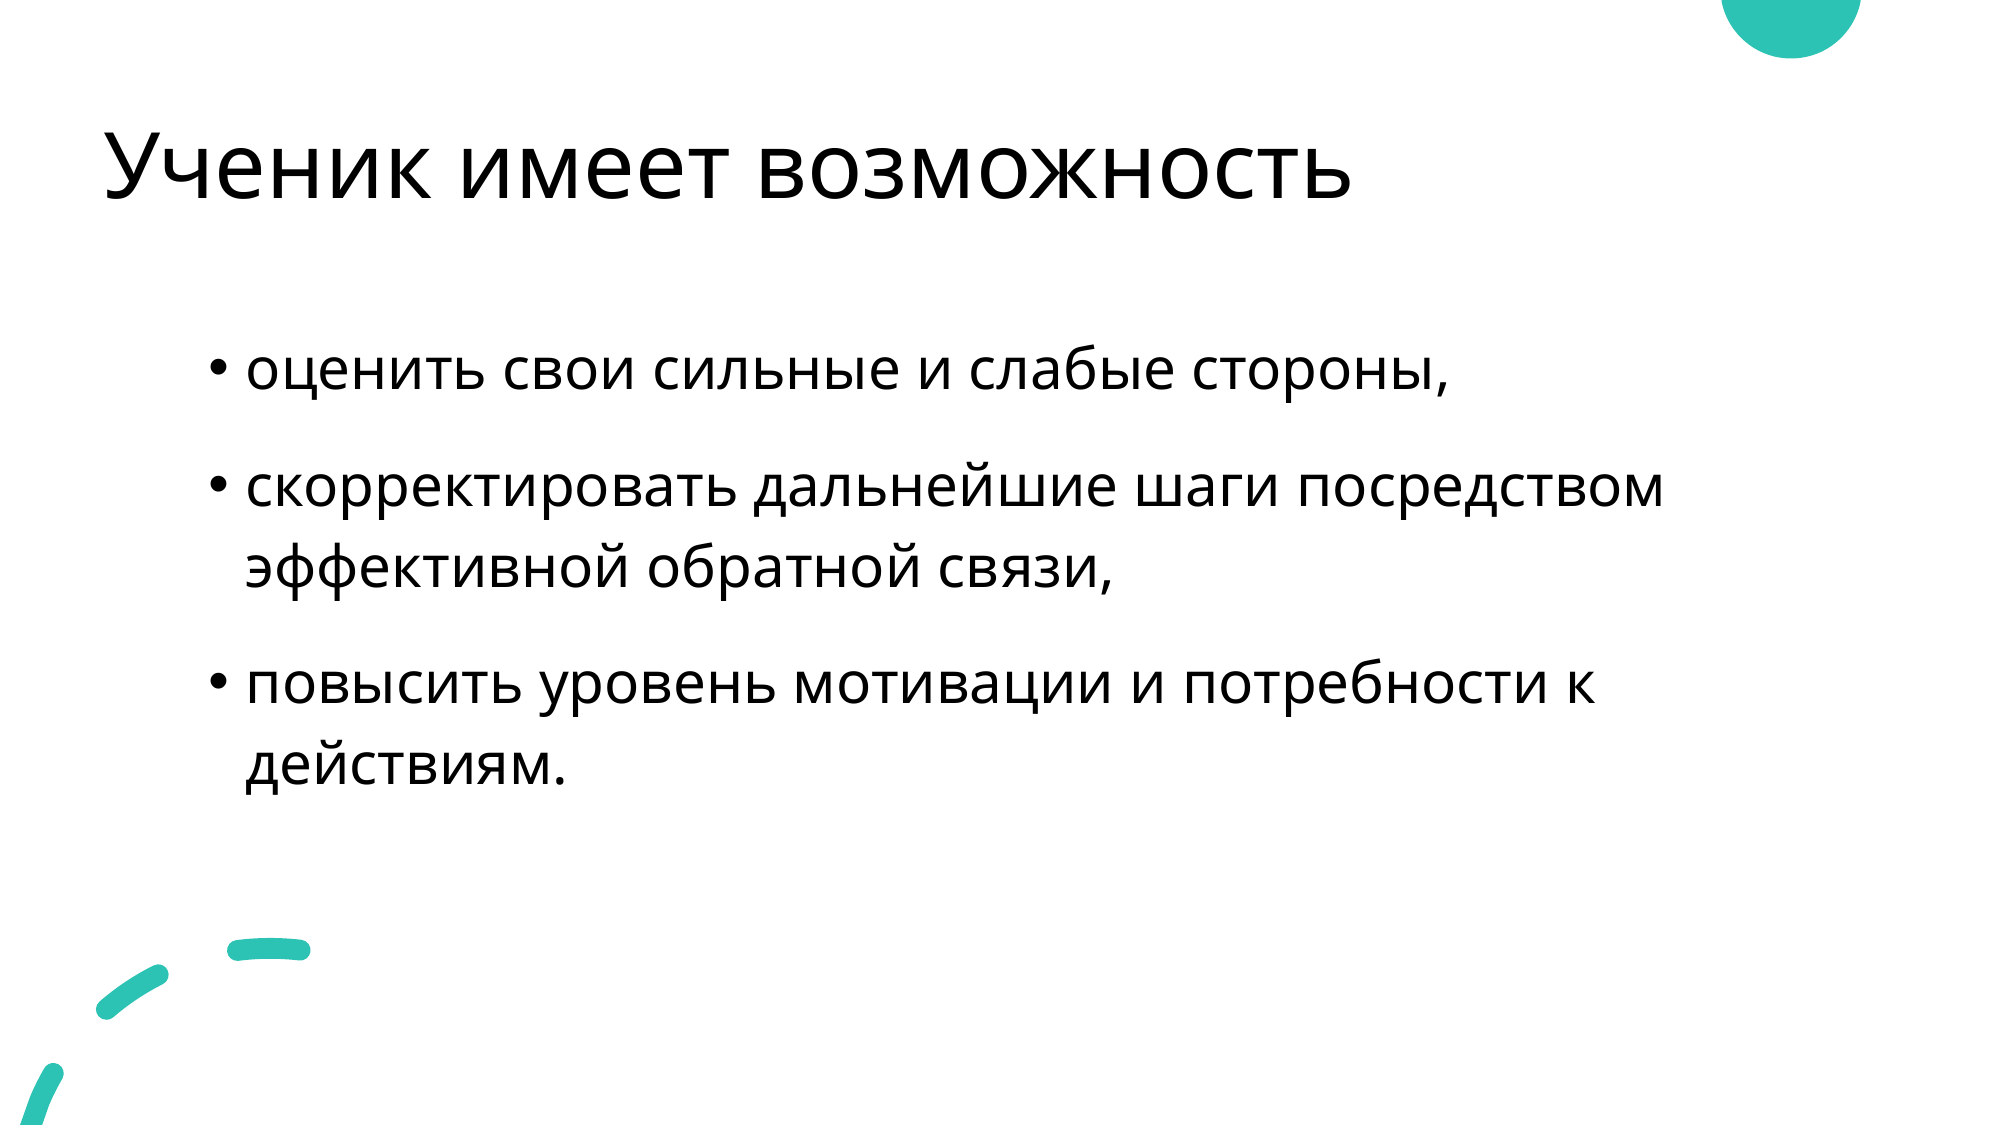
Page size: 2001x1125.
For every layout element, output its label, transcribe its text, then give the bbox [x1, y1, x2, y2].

title Ученик имеет возможность [88, 59, 1814, 278]
list оценить свои сильные и слабые стороны, скорректировать дальнейшие шаги посредством эффективной обратной связи, повысить уровень мотивации и потребности к действиям. [193, 313, 1806, 947]
